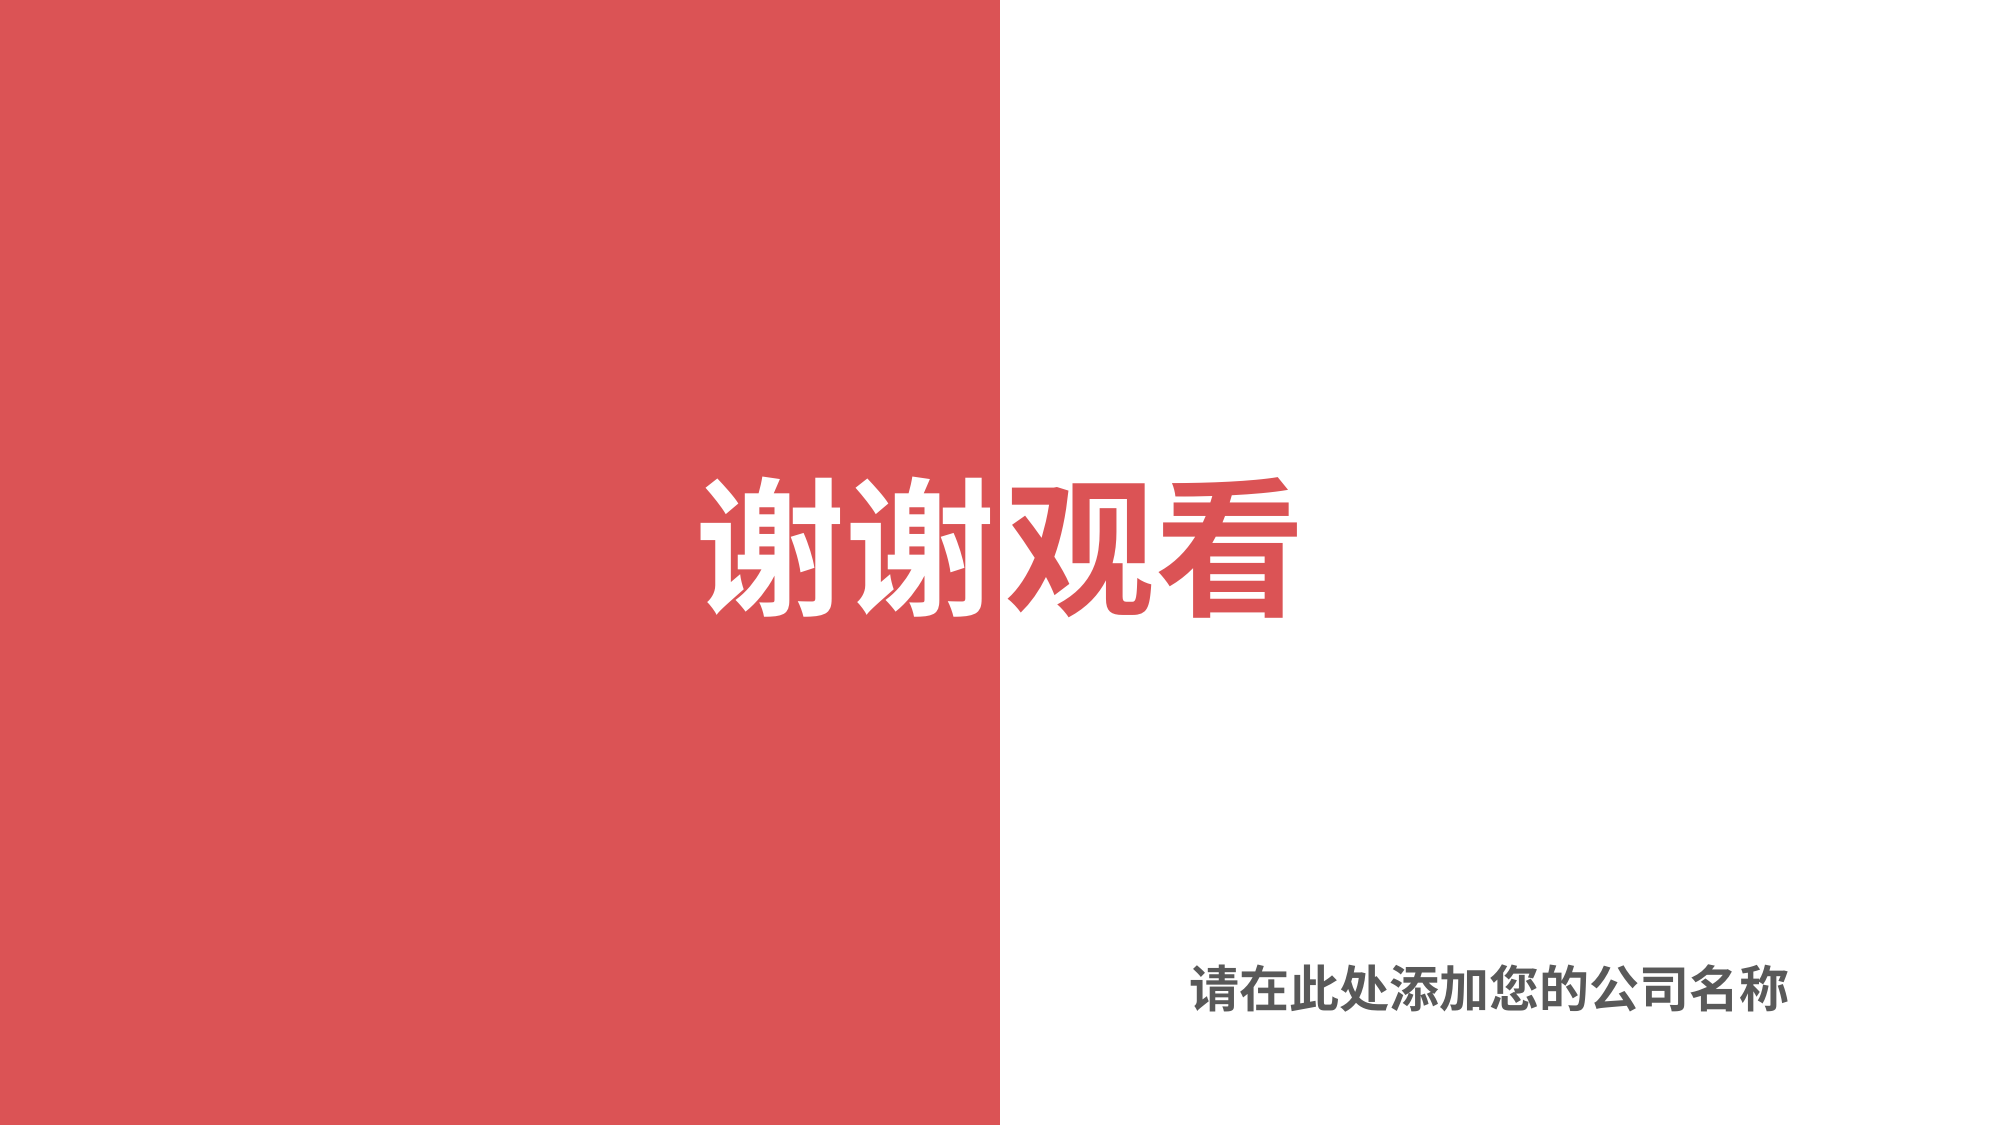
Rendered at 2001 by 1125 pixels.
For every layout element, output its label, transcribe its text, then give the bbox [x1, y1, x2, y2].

text_box 谢谢 [680, 447, 990, 643]
text_box 请在此处添加您的公司名称 [1175, 949, 1821, 1025]
text_box [0, 0, 1001, 1125]
text_box 观看 [990, 447, 1341, 643]
